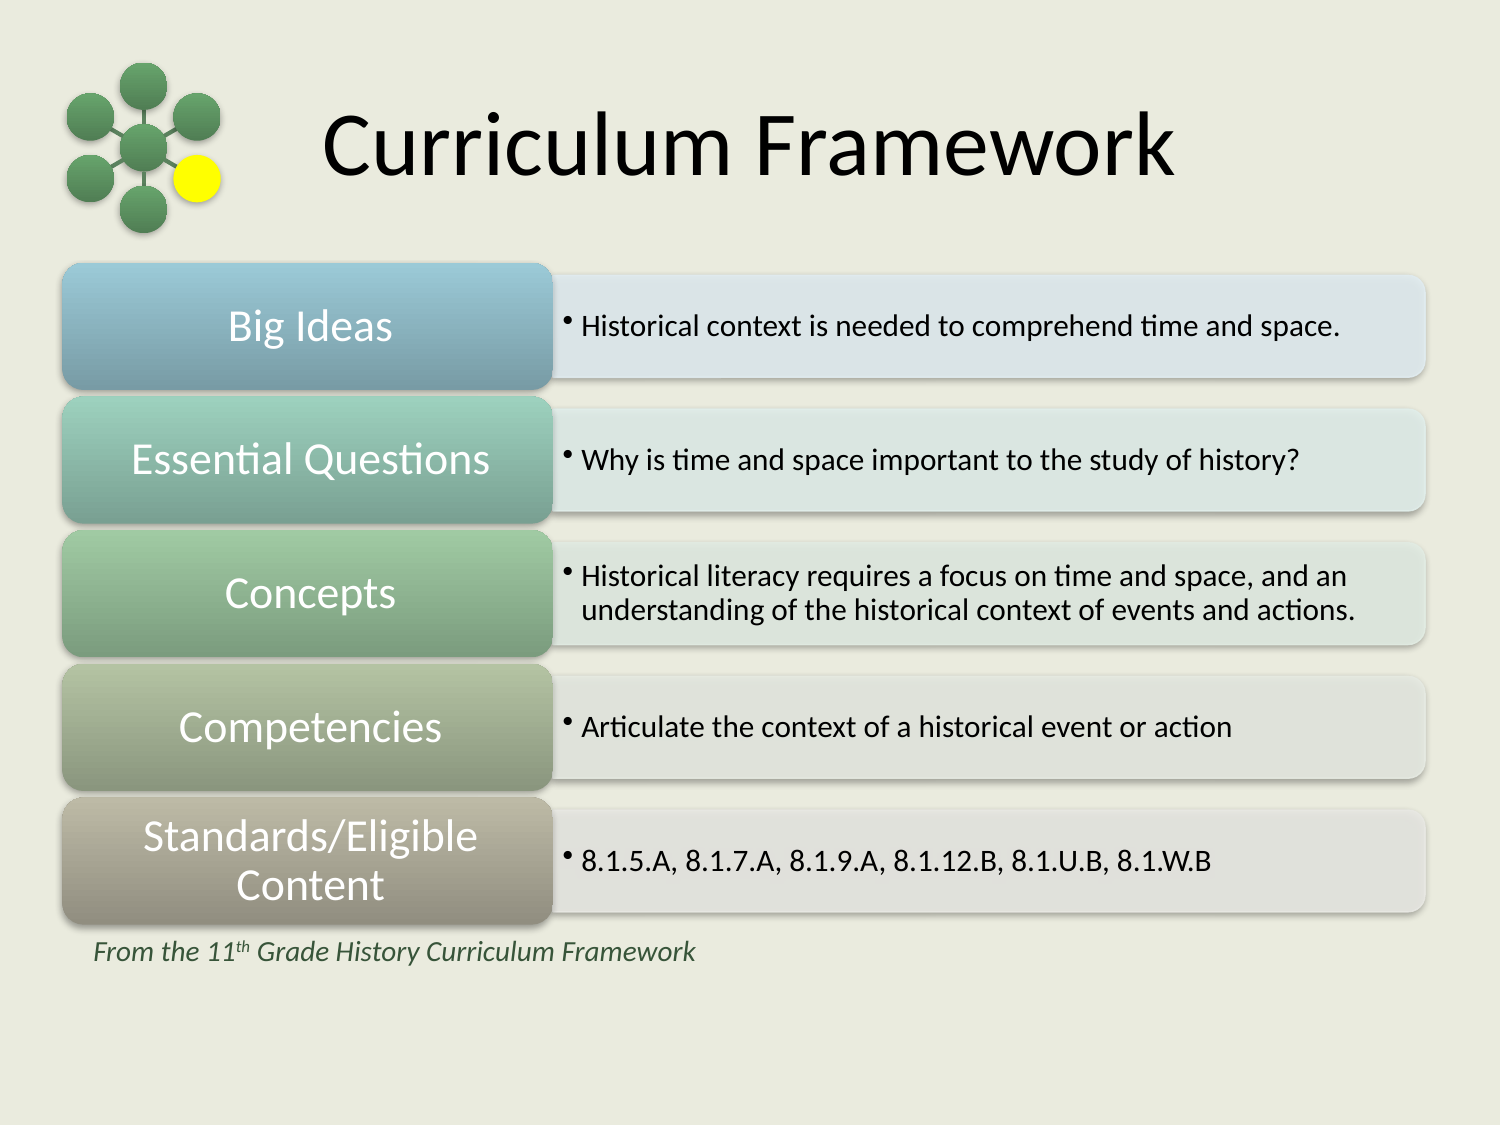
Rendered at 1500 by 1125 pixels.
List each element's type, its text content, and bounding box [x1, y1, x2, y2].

title Curriculum Framework [75, 45, 1425, 233]
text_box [0, 62, 288, 234]
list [62, 262, 1426, 926]
text_box From the 11th Grade History Curriculum Framework [78, 933, 712, 975]
